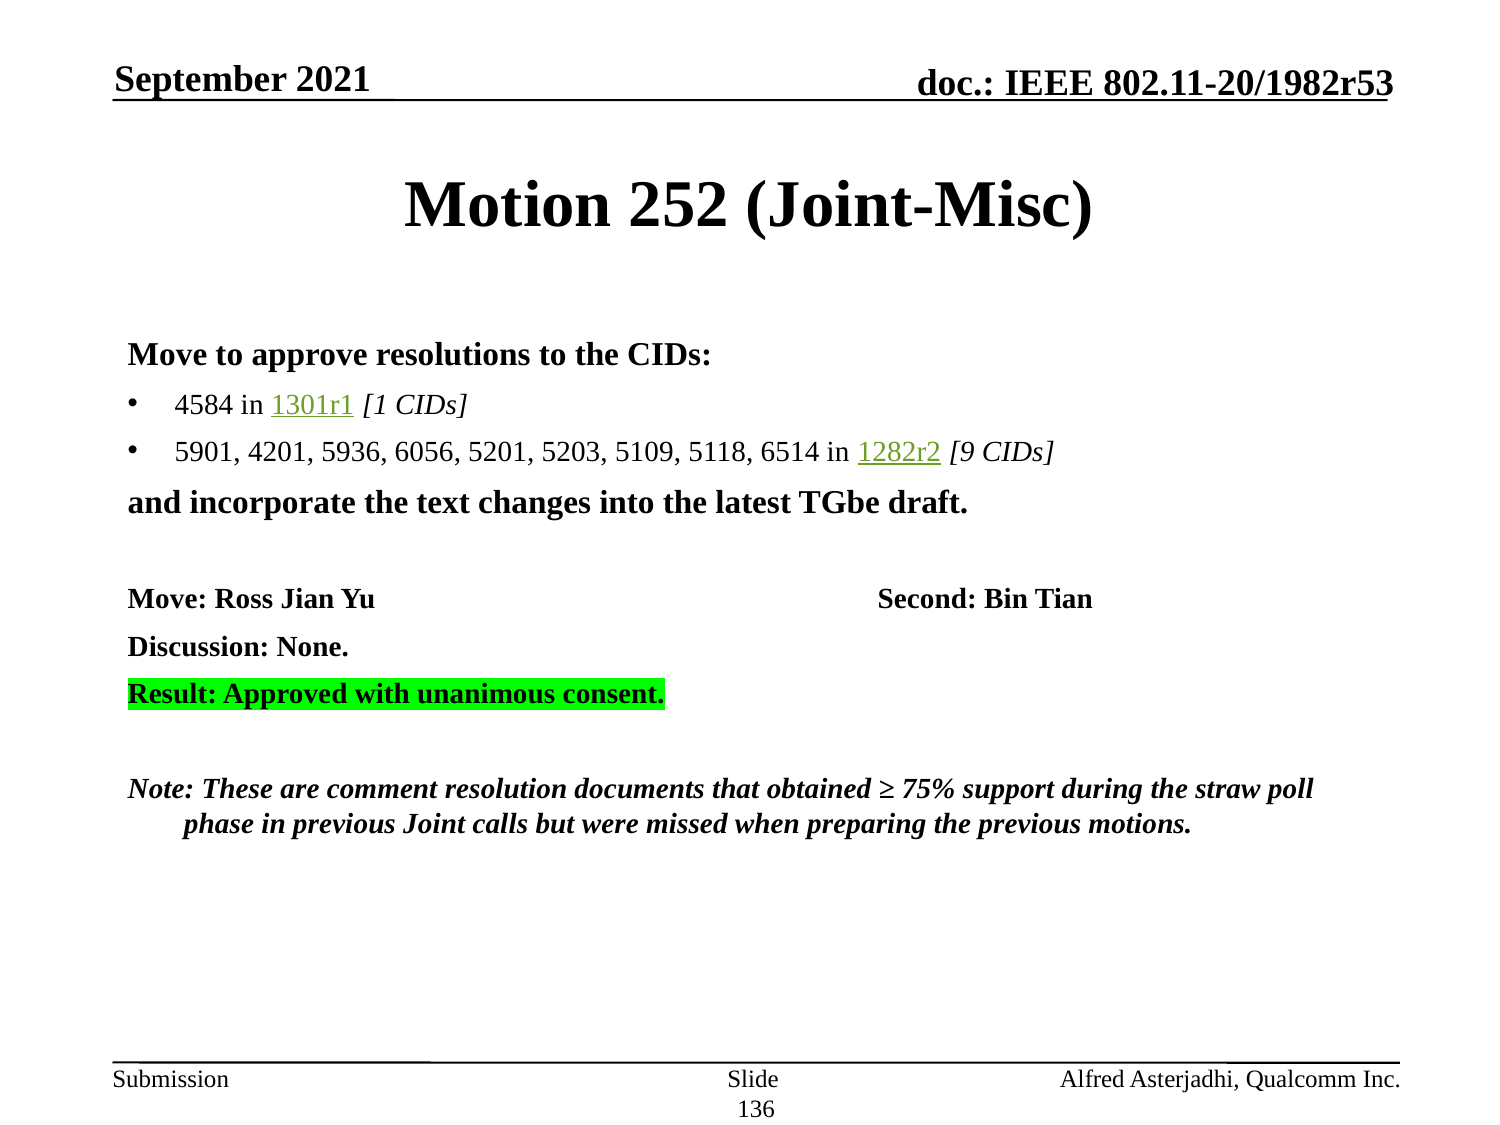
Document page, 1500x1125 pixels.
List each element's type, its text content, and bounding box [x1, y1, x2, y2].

slide_number Slide 136 [712, 1061, 800, 1123]
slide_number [114, 54, 423, 100]
footer Alfred Asterjadhi, Qualcomm Inc. [878, 1061, 1402, 1093]
list Move to approve resolutions to the CIDs: 4584 in 1301r1 [1 CIDs] 5901, 4201, 5936, 6056, 5201, 5203, 5109, 5118, 6514 in 1282r2 [9 CIDs] and incorporate the text changes into the latest TGbe draft. Move: Ross Jian Yu Second: Bin Tian Discussion: None. Result: Approved with unanimous consent. Note: These are comment resolution documents that obtained ≥ 75% support during the straw poll phase in previous Joint calls but were missed when preparing the previous motions. [112, 324, 1388, 1063]
title Motion 252 (Joint-Misc) [112, 112, 1388, 288]
